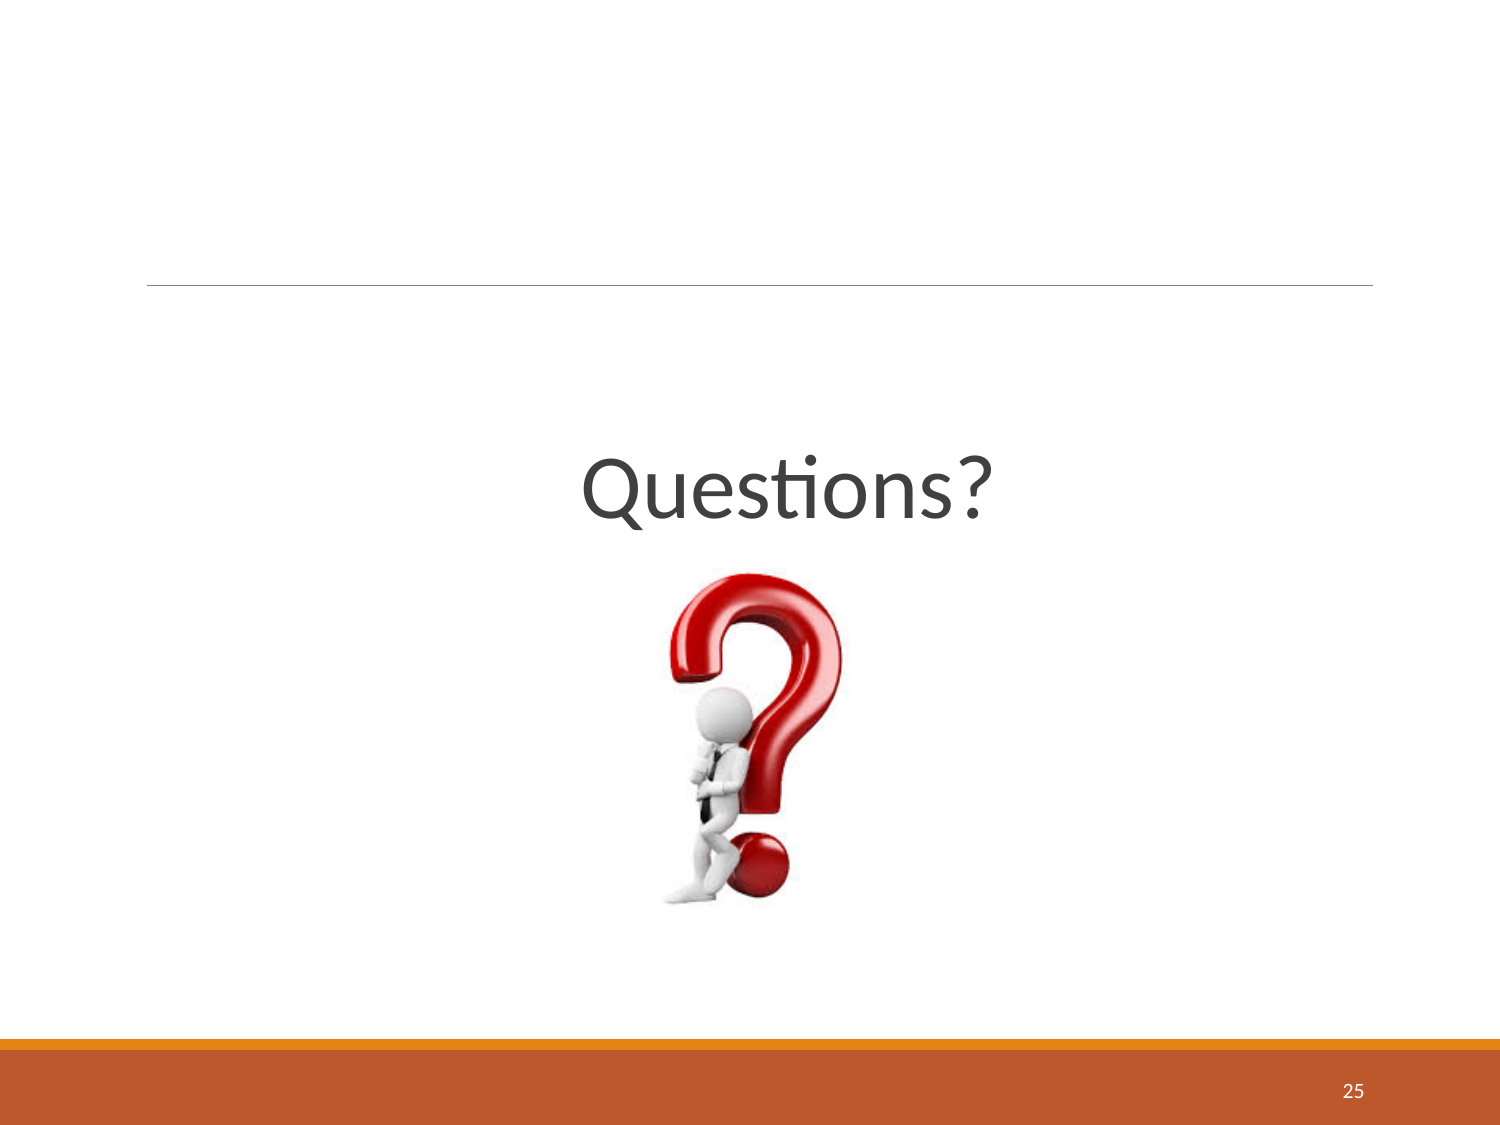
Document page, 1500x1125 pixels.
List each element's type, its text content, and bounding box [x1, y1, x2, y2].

list Questions? [50, 137, 1463, 1063]
picture [573, 568, 927, 921]
slide_number 25 [1218, 1059, 1380, 1120]
